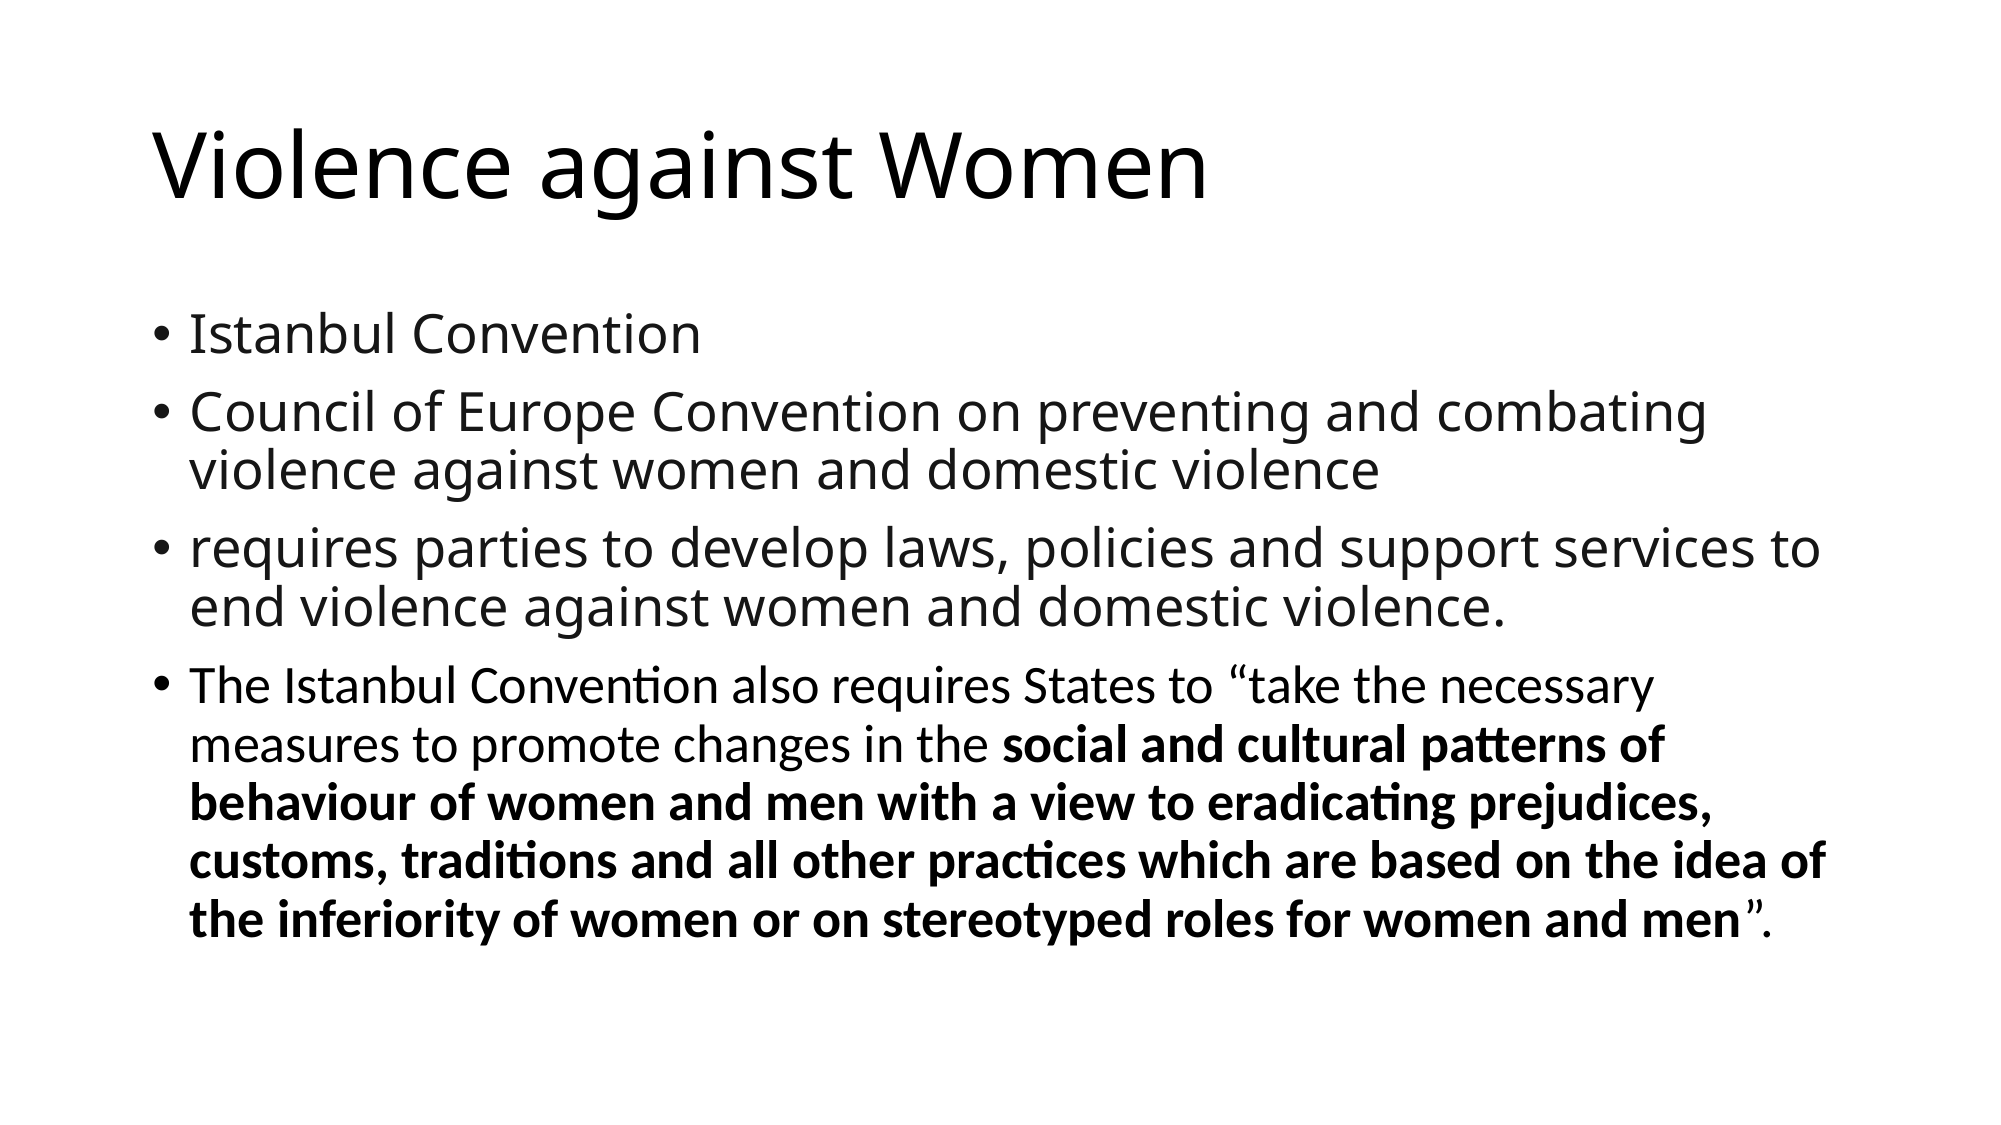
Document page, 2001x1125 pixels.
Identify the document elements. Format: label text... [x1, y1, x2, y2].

title Violence against Women [137, 59, 1863, 278]
list Istanbul Convention Council of Europe Convention on preventing and combating violence against women and domestic violence requires parties to develop laws, policies and support services to end violence against women and domestic violence. The Istanbul Convention also requires States to “take the necessary measures to promote changes in the social and cultural patterns of behaviour of women and men with a view to eradicating prejudices, customs, traditions and all other practices which are based on the idea of the inferiority of women or on stereotyped roles for women and men”. [137, 299, 1863, 1014]
